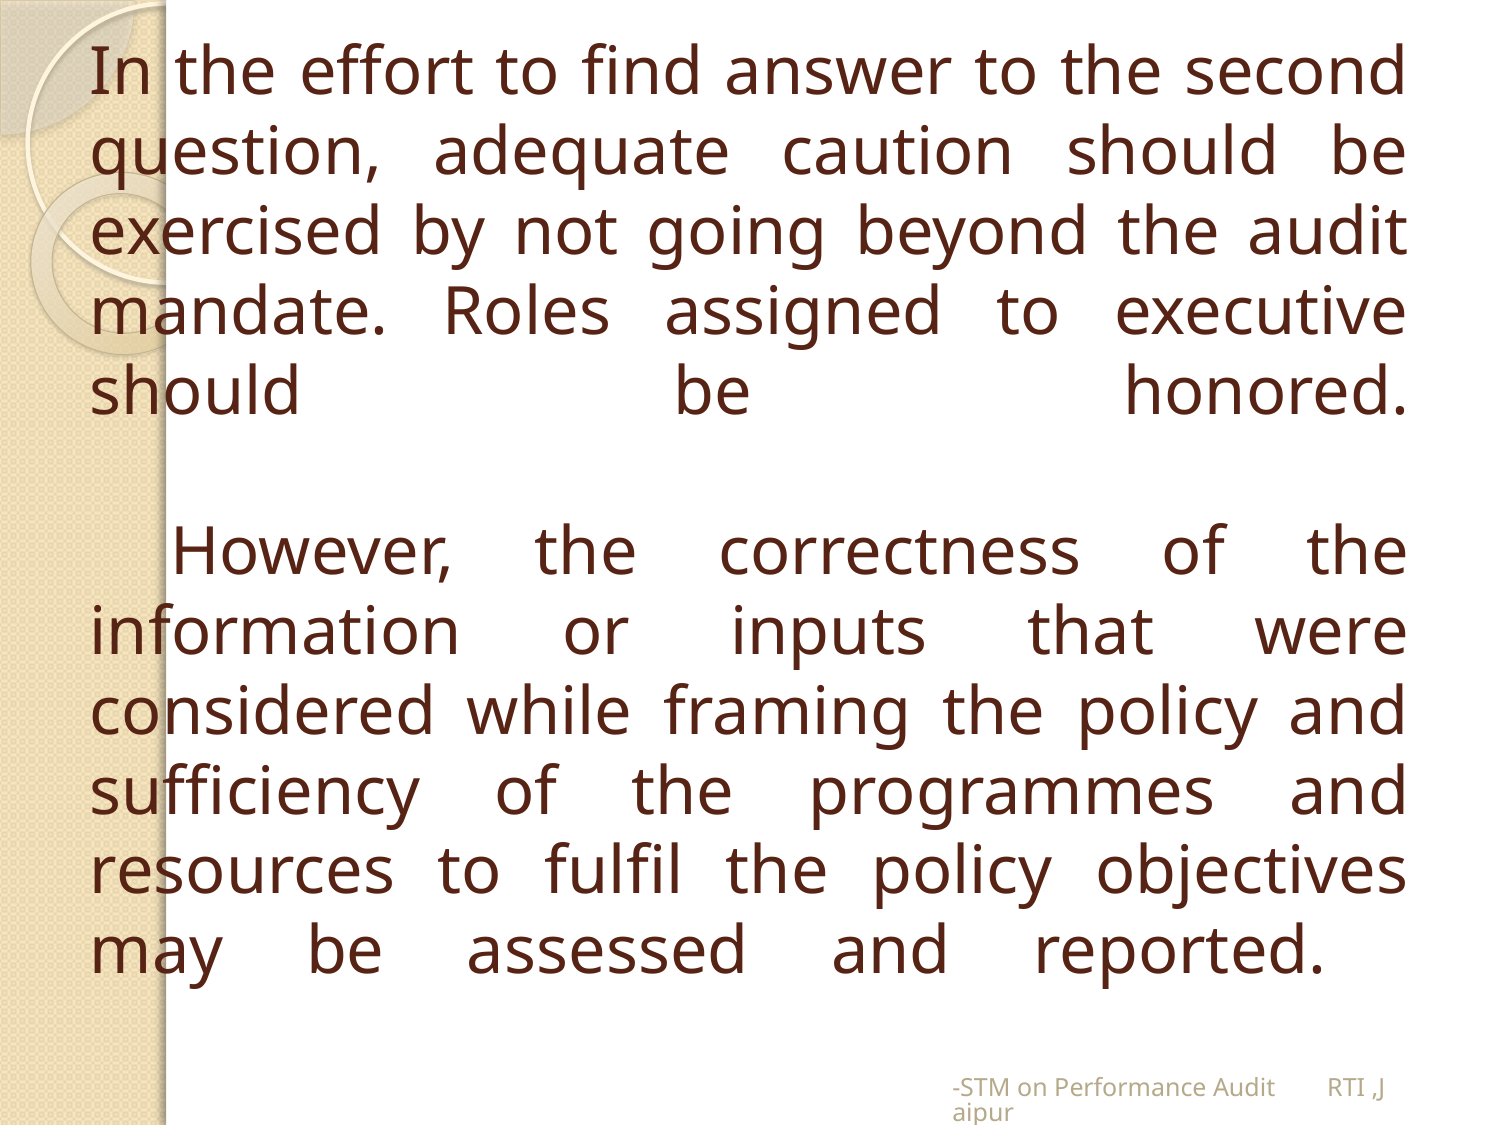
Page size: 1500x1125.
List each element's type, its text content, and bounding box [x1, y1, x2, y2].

footer -STM on Performance Audit RTI ,Jaipur [937, 1034, 1413, 1113]
title In the effort to find answer to the second question, adequate caution should be exercised by not going beyond the audit mandate. Roles assigned to executive should be honored. However, the correctness of the information or inputs that were considered while framing the policy and sufficiency of the programmes and resources to fulfil the policy objectives may be assessed and reported. [75, 45, 1425, 1050]
